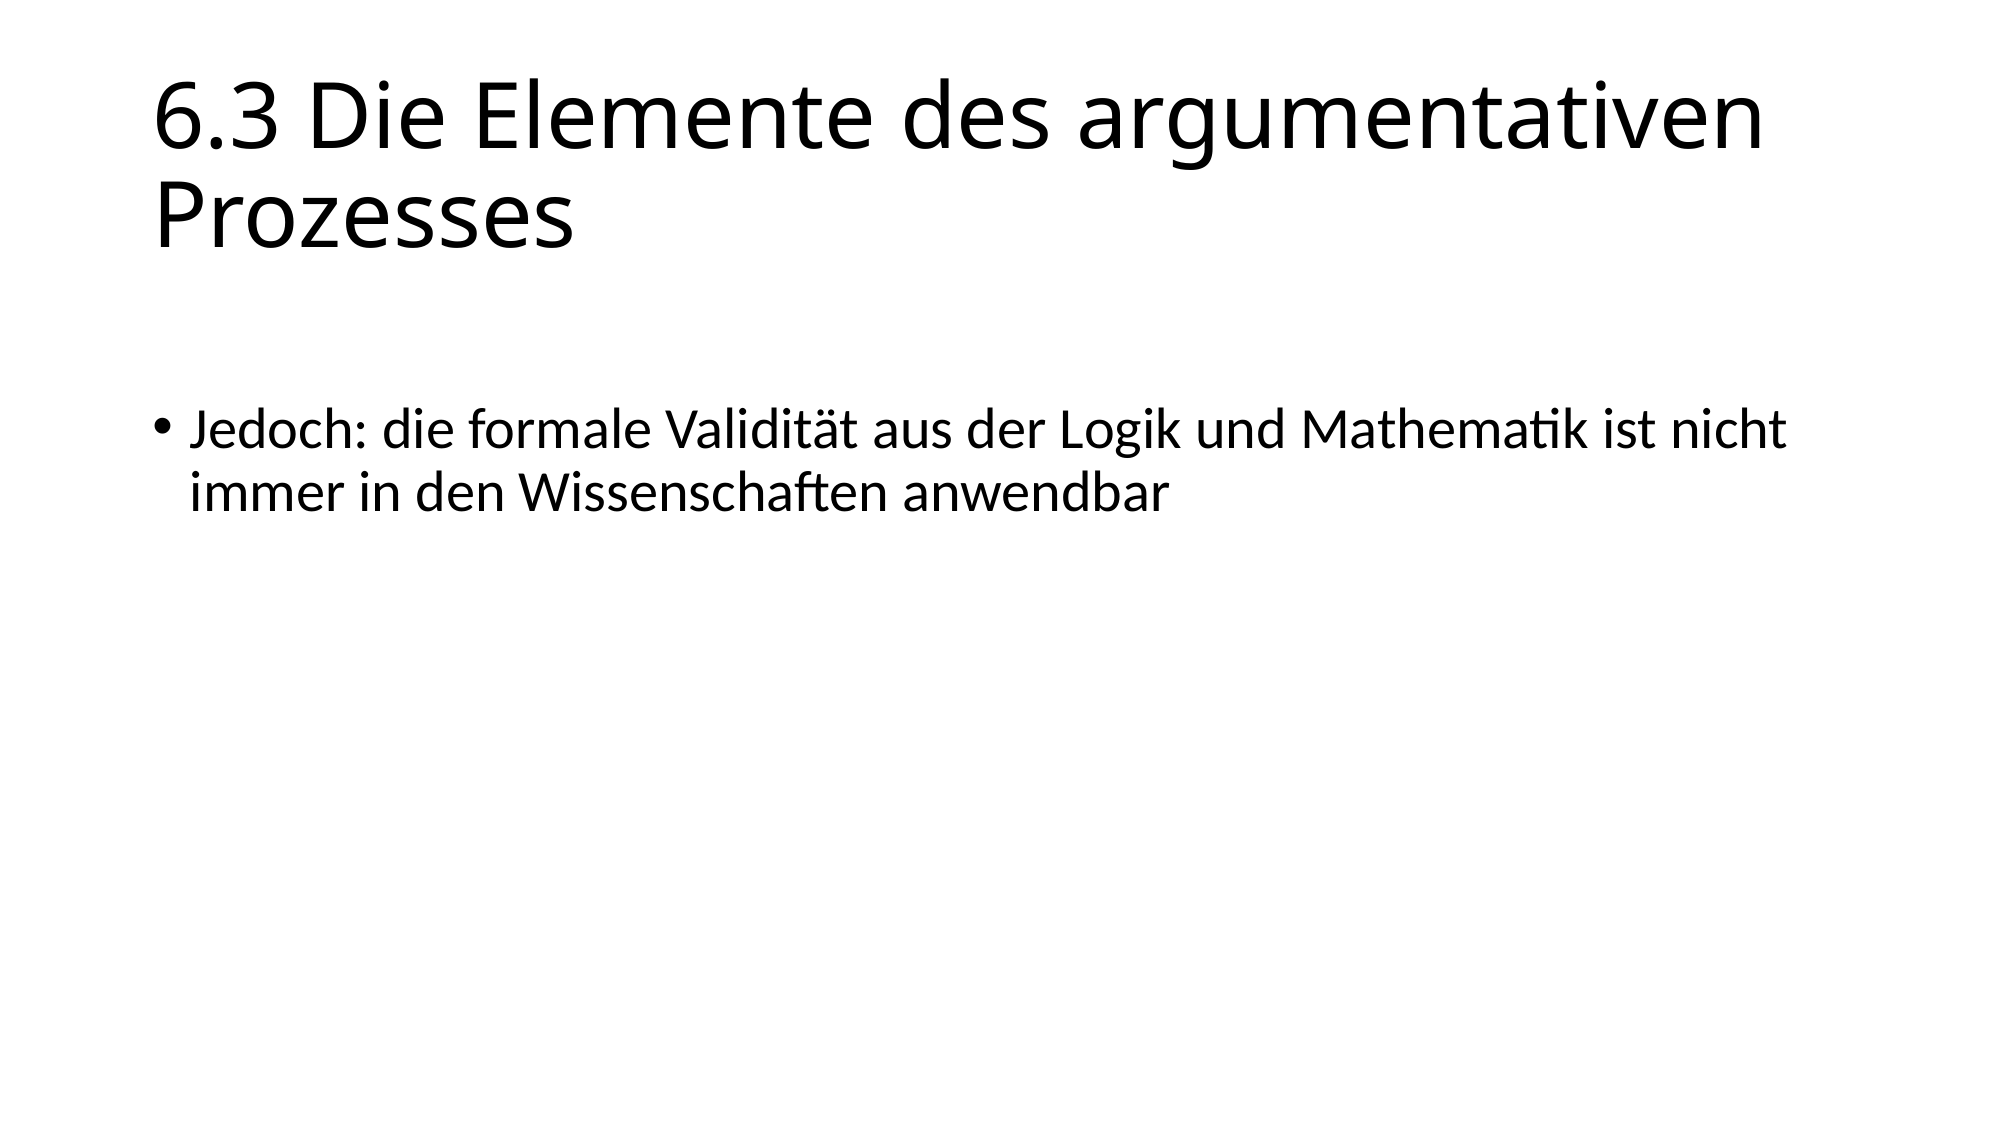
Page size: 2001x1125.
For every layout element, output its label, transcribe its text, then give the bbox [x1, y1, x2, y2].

list Jedoch: die formale Validität aus der Logik und Mathematik ist nicht immer in den Wissenschaften anwendbar [137, 299, 1863, 1014]
title 6.3 Die Elemente des argumentativen Prozesses [137, 59, 1863, 278]
